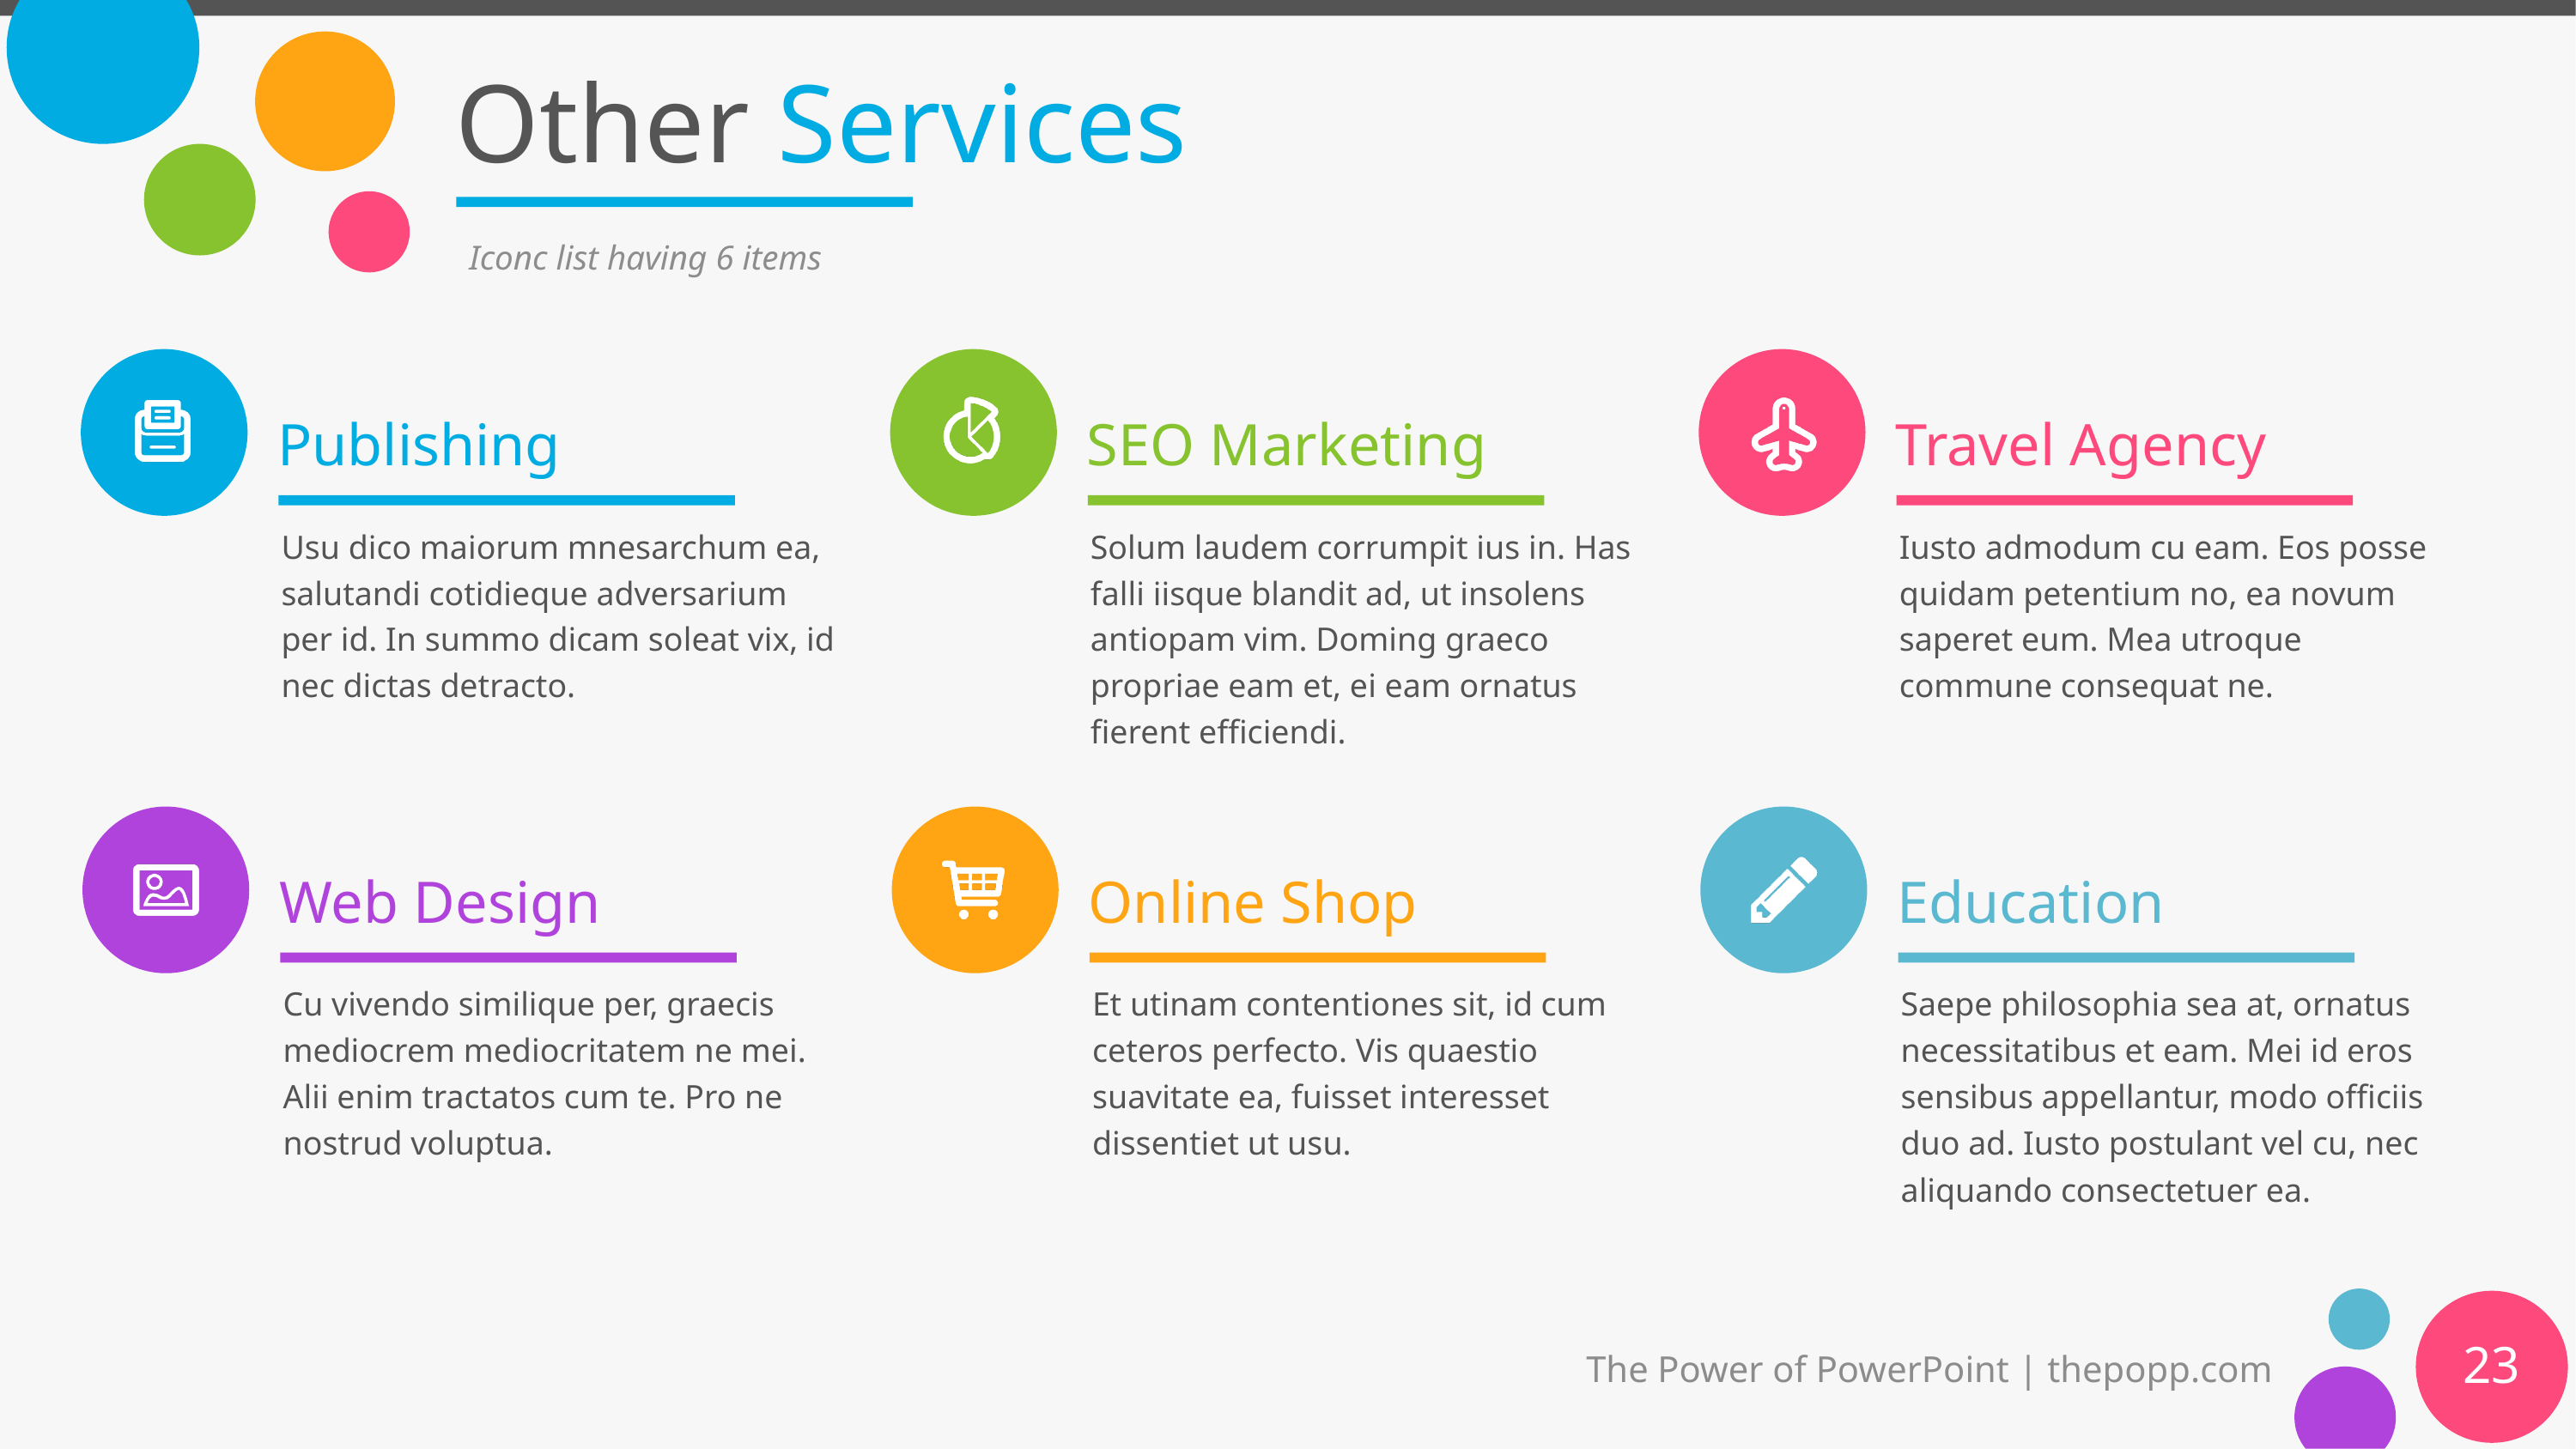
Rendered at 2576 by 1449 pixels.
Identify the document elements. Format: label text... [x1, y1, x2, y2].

footer The Power of PowerPoint | thepopp.com [1479, 1332, 2296, 1410]
picture [126, 851, 205, 930]
list Iusto admodum cu eam. Eos posse quidam petentium no, ea novum saperet eum. Mea utroque commune consequat ne. [1875, 507, 2483, 785]
list Travel Agency [1872, 383, 2475, 485]
title Other Services [433, 34, 2454, 204]
picture [936, 851, 1015, 930]
list SEO Marketing [1063, 383, 1666, 485]
picture [1744, 851, 1823, 930]
list Solum laudem corrumpit ius in. Has falli iisque blandit ad, ut insolens antiopam vim. Doming graeco propriae eam et, ei eam ornatus fierent efficiendi. [1067, 507, 1675, 785]
list Education [1874, 840, 2476, 943]
list Saepe philosophia sea at, ornatus necessitatibus et eam. Mei id eros sensibus appellantur, modo officiis duo ad. Iusto postulant vel cu, nec aliquando consectetuer ea. [1877, 965, 2485, 1243]
list Et utinam contentiones sit, id cum ceteros perfecto. Vis quaestio suavitate ea, fuisset interesset dissentiet ut usu. [1069, 965, 1676, 1243]
list Cu vivendo similique per, graecis mediocrem mediocritatem ne mei. Alii enim tractatos cum te. Pro ne nostrud voluptua. [259, 965, 867, 1243]
picture [1742, 393, 1821, 472]
list Publishing [254, 383, 856, 485]
list Iconc list having 6 items [446, 217, 2465, 288]
slide_number 23 [2415, 1328, 2568, 1406]
list Web Design [256, 840, 858, 943]
list Usu dico maiorum mnesarchum ea, salutandi cotidieque adversarium per id. In summo dicam soleat vix, id nec dictas detracto. [258, 507, 866, 785]
picture [934, 393, 1013, 472]
list Online Shop [1065, 840, 1668, 943]
picture [135, 401, 190, 462]
